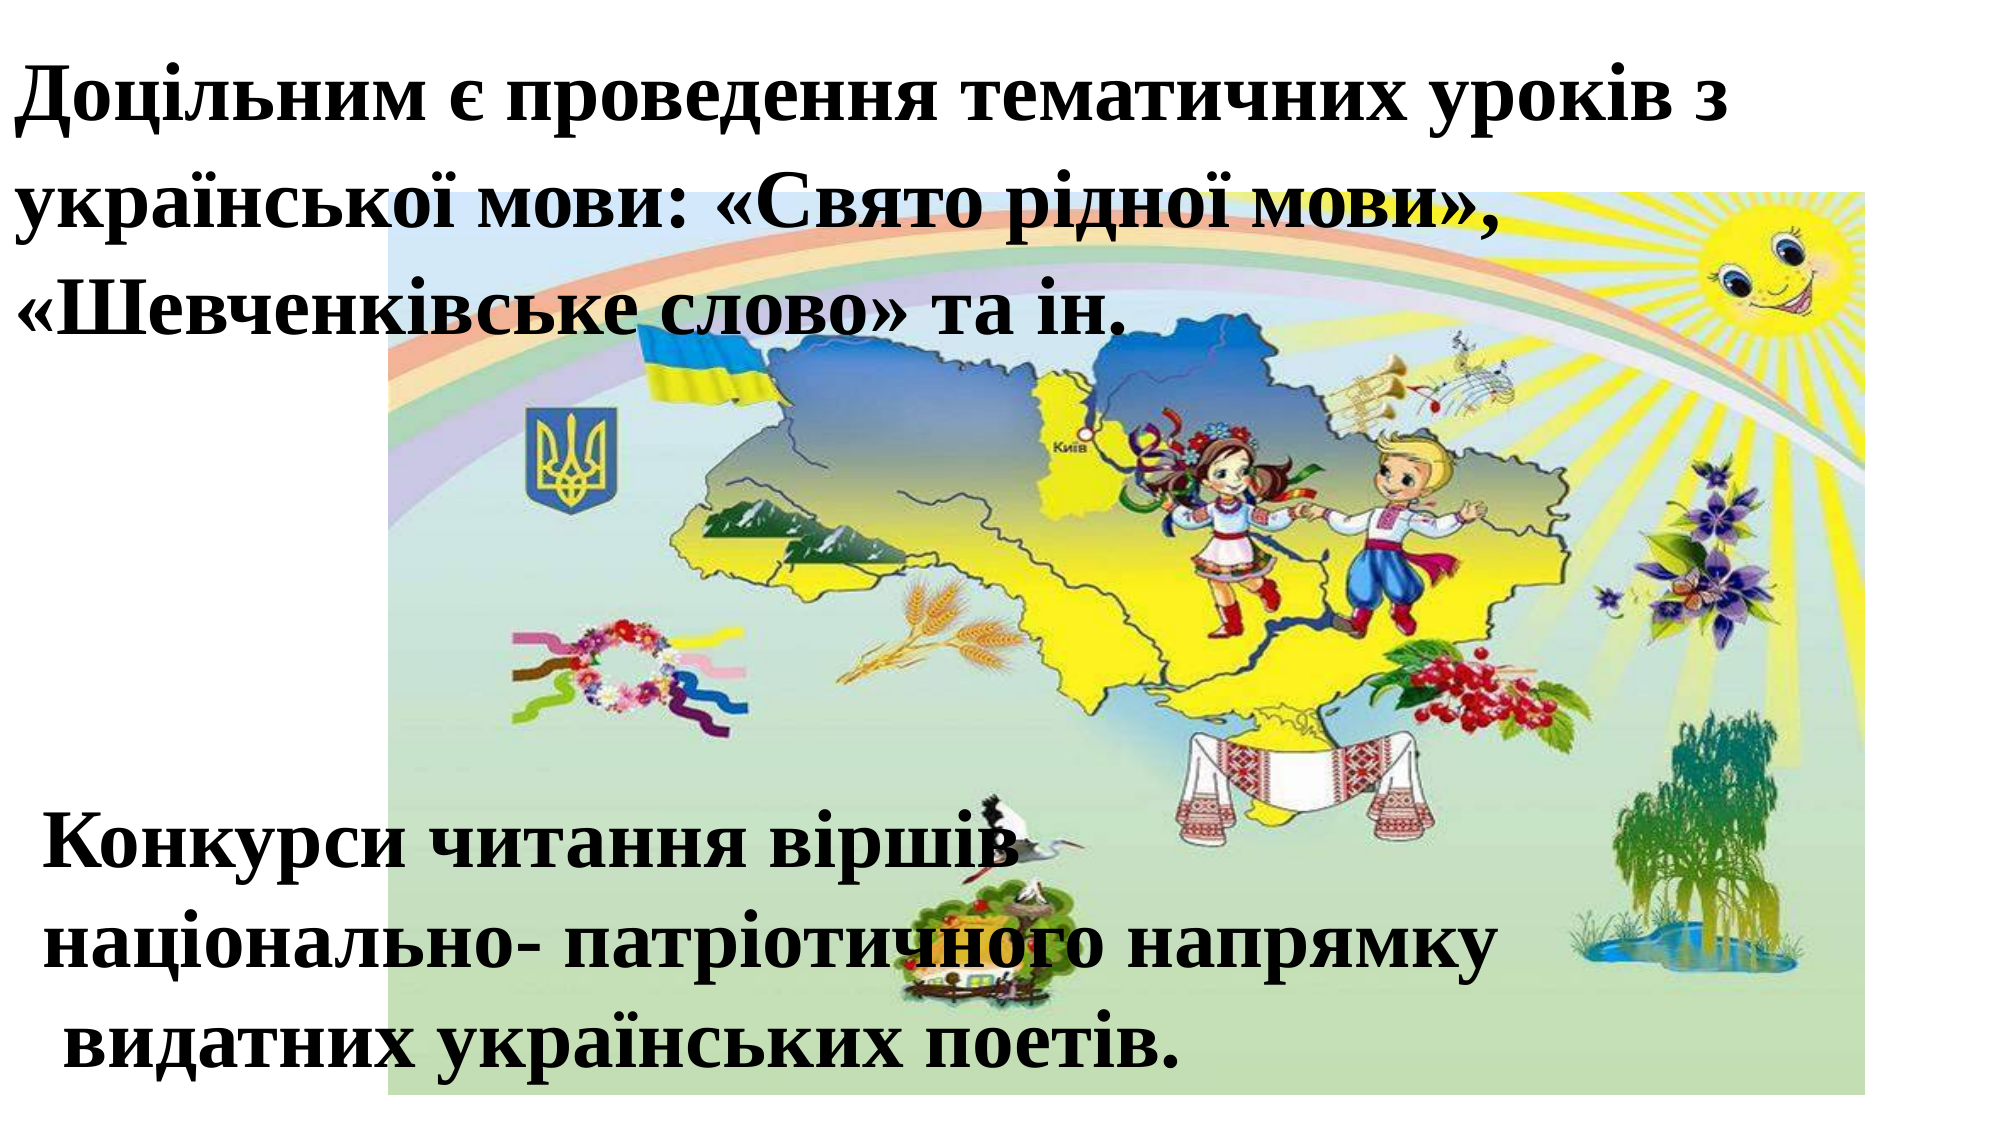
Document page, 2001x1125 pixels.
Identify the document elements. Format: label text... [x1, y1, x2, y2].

picture [388, 192, 1865, 1095]
text_box Доцільним є проведення тематичних уроків з української мови: «Свято рідної мови», «Шевченківське слово» та ін. [0, 23, 1775, 359]
text_box Конкурси читання віршів національно- патріотичного напрямку видатних українських поетів. [27, 776, 388, 1092]
